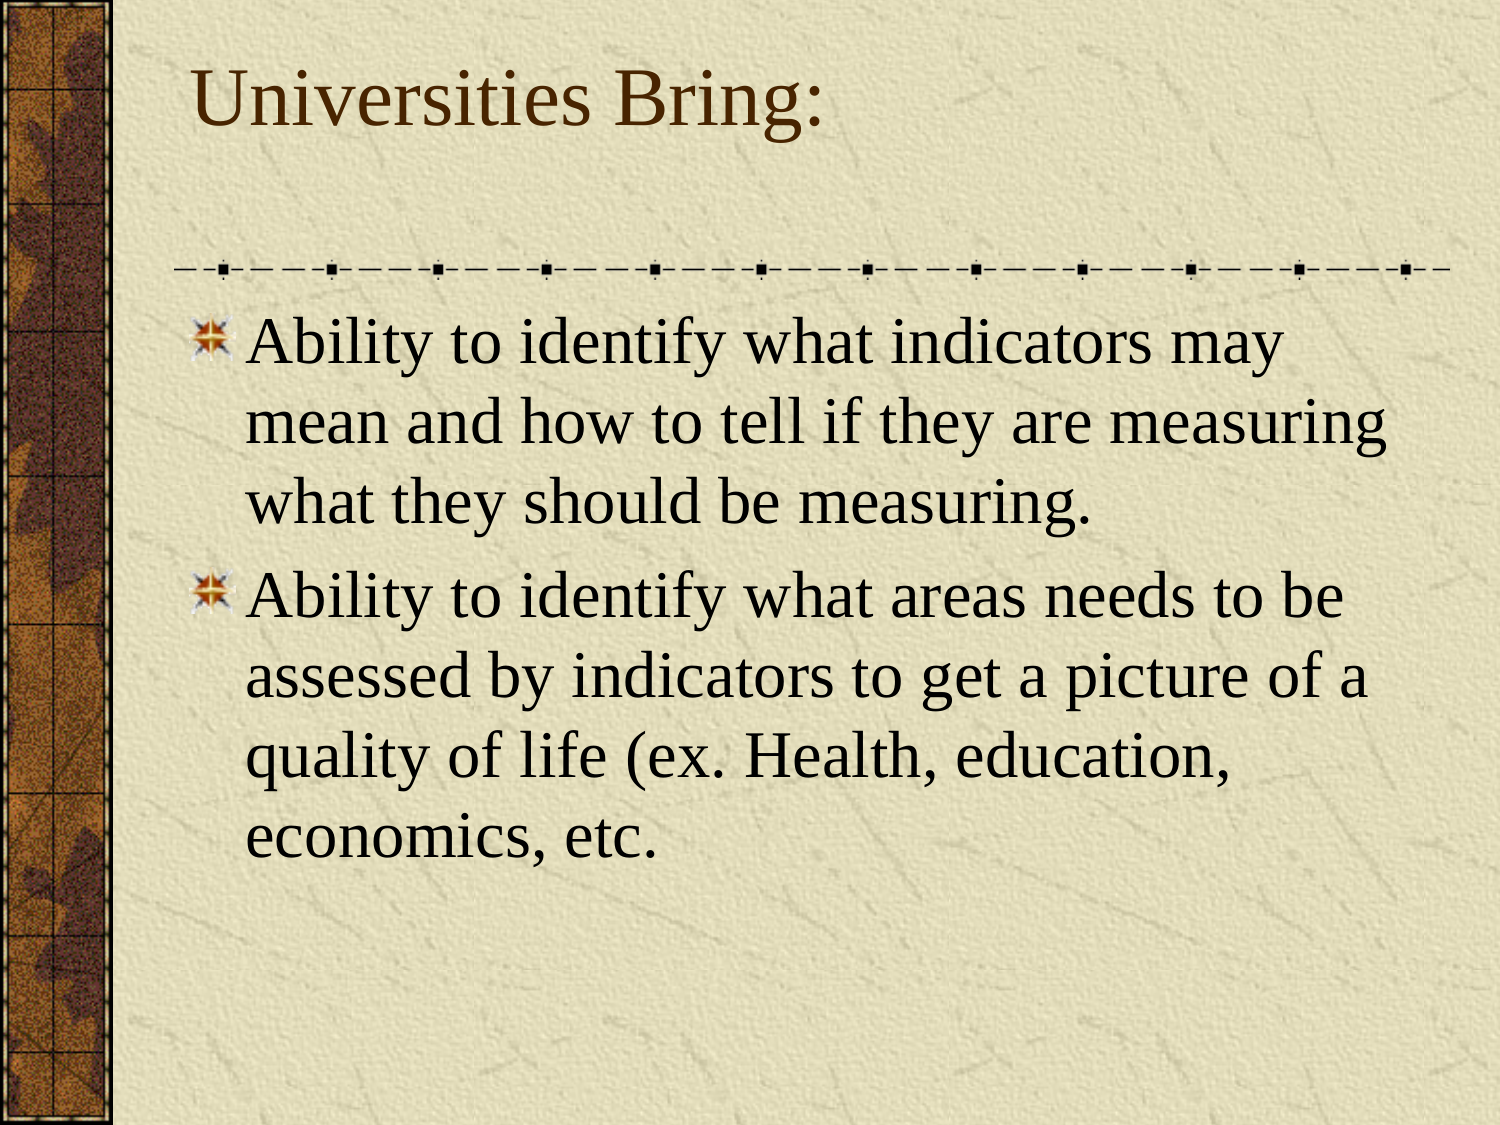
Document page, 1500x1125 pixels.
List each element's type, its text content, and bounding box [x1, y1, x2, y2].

list Ability to identify what indicators may mean and how to tell if they are measuring what they should be measuring. Ability to identify what areas needs to be assessed by indicators to get a picture of a quality of life (ex. Health, education, economics, etc. [173, 289, 1449, 965]
picture [0, 0, 1500, 1125]
title Universities Bring: [174, 62, 1451, 251]
